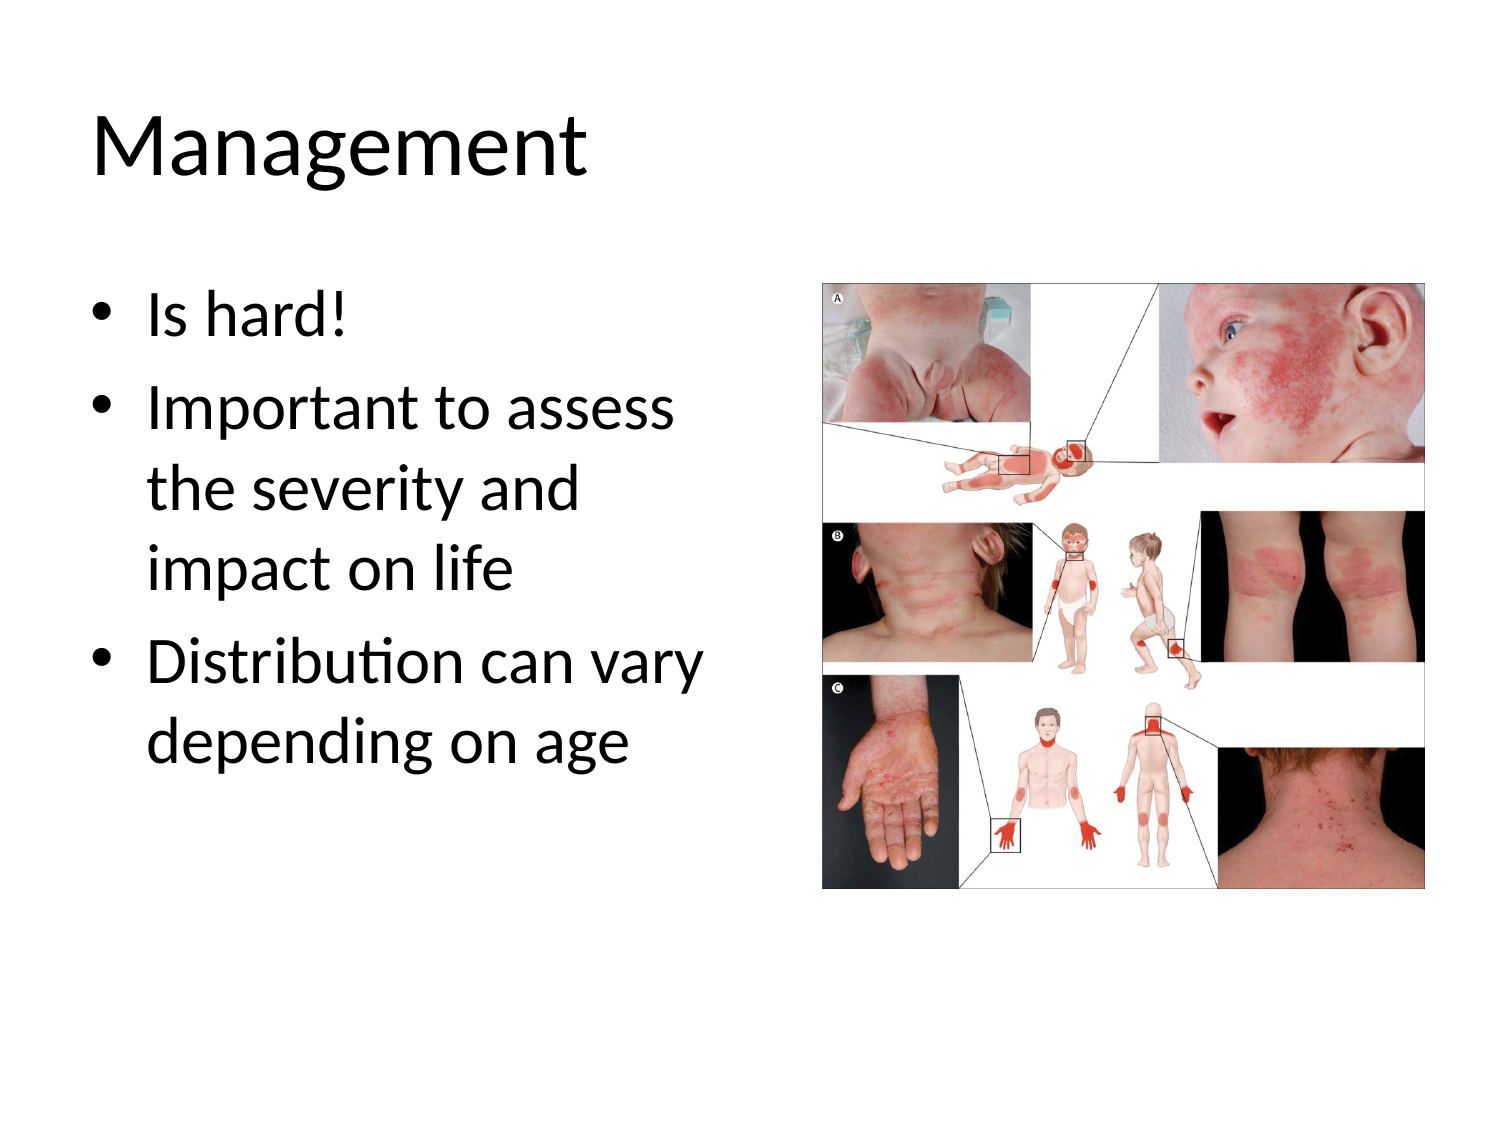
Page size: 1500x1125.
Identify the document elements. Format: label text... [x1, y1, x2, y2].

picture [821, 283, 1426, 889]
title Management [75, 45, 1425, 233]
list Is hard! Important to assess the severity and impact on life Distribution can vary depending on age [75, 262, 779, 1005]
